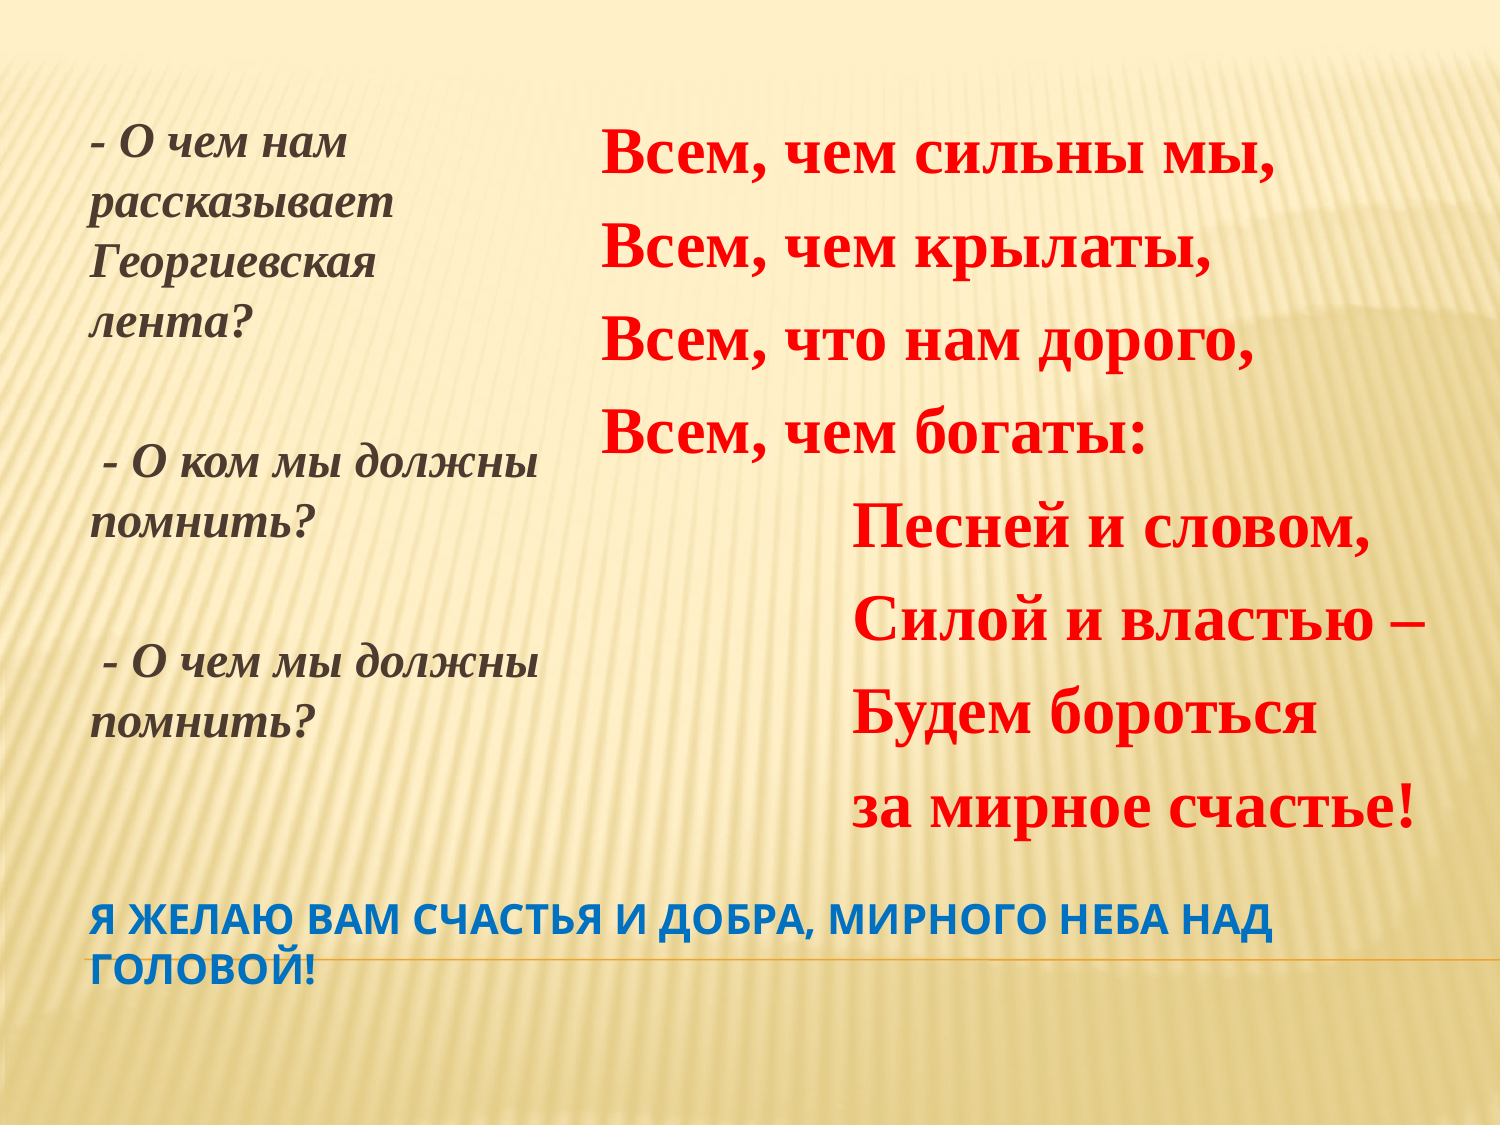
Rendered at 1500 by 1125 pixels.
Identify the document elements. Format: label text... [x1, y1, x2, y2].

list - О чем нам рассказывает Георгиевская лента? - О ком мы должны помнить? - О чем мы должны помнить? [75, 99, 569, 888]
title Я желаю вам счастья и добра, мирного неба над головой! [75, 900, 1463, 986]
list Всем, чем сильны мы, Всем, чем крылаты, Всем, что нам дорого, Всем, чем богаты: Песней и словом, Силой и властью – Будем бороться за мирное счастье! [586, 99, 1463, 888]
